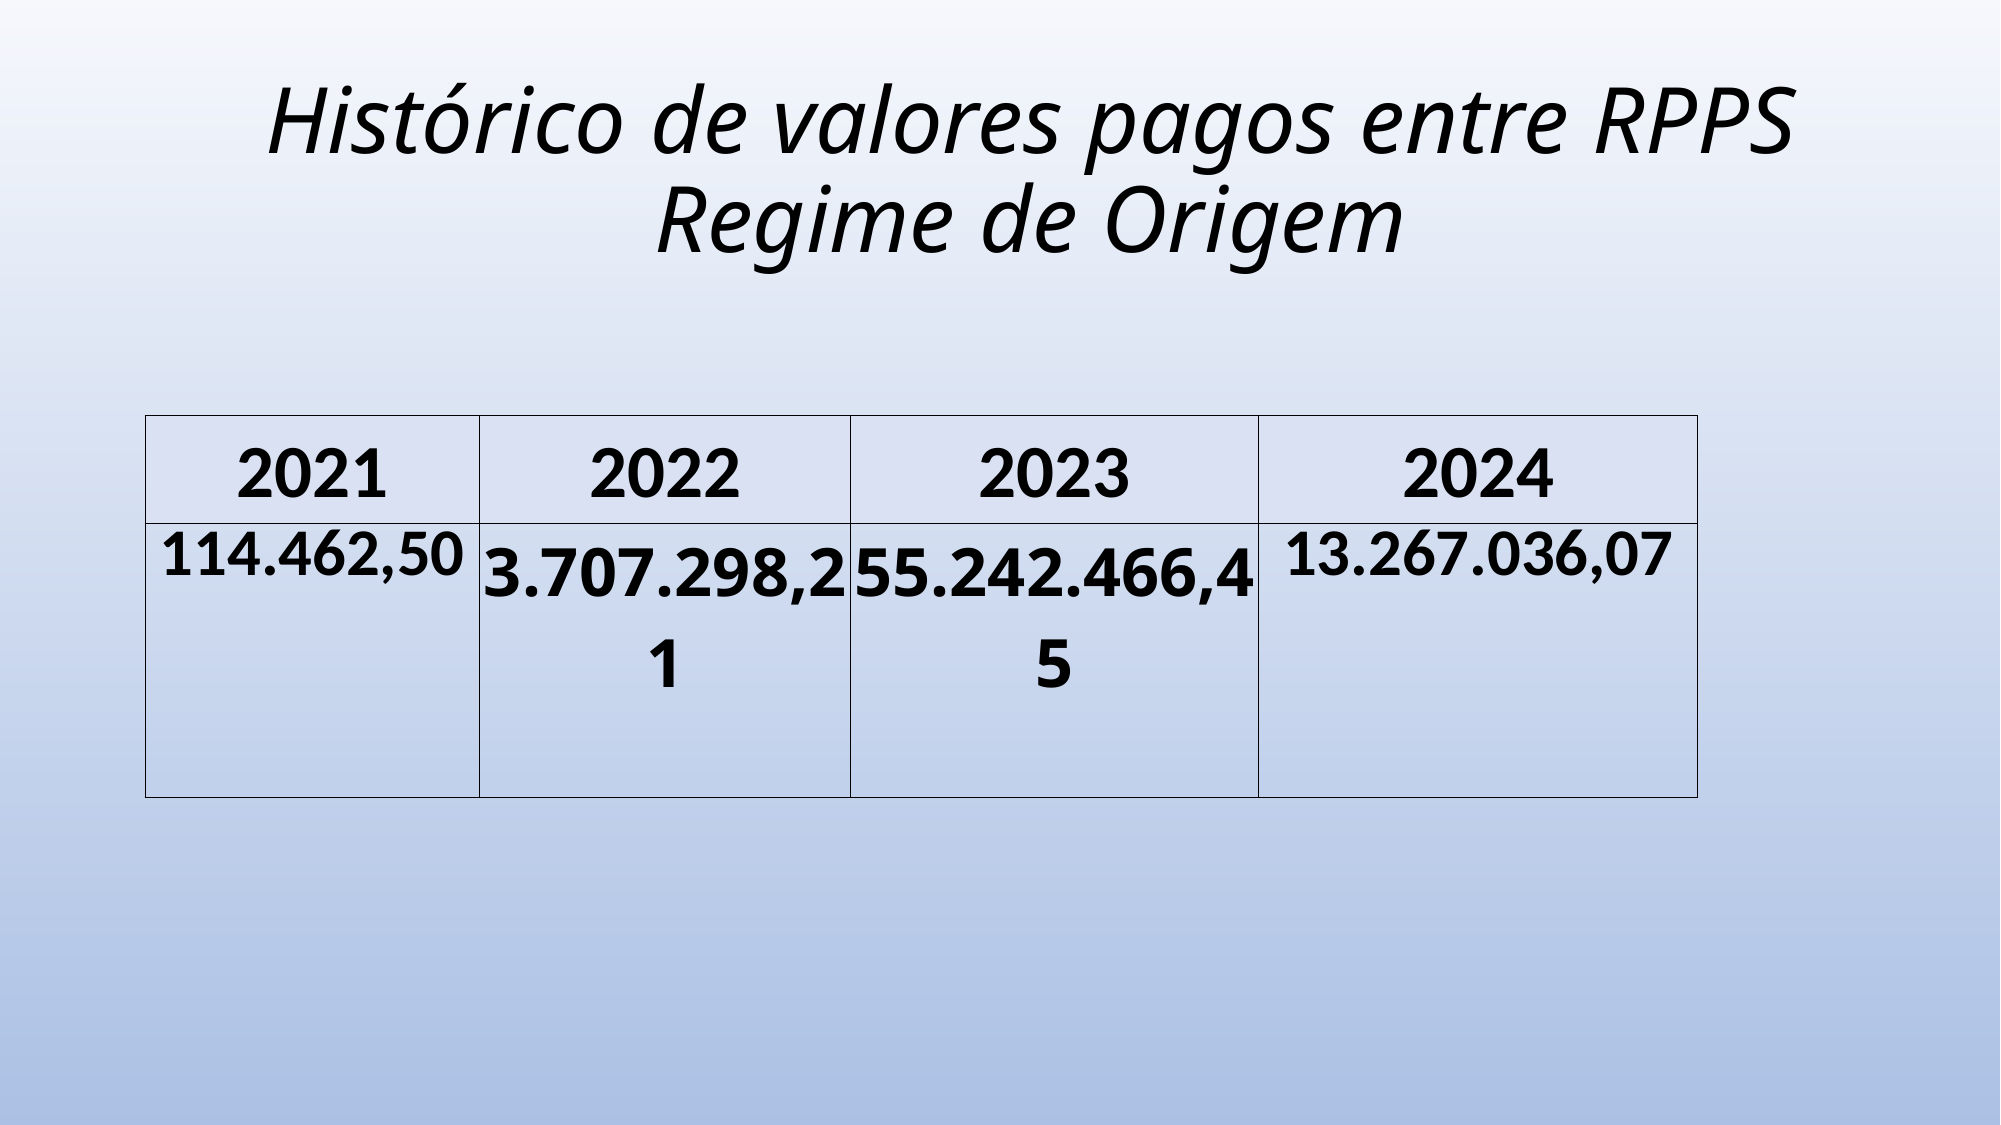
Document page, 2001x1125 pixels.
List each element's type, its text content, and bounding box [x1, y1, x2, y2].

table_cell 114.462,50 [146, 524, 479, 797]
table_header 2022 [480, 416, 850, 523]
table_header 2023 [851, 416, 1258, 523]
title Histórico de valores pagos entre RPPS Regime de Origem [116, 64, 1970, 282]
table_cell 3.707.298,21 [480, 524, 850, 797]
table_cell 13.267.036,07 [1259, 524, 1697, 797]
table_cell 55.242.466,45 [851, 524, 1258, 797]
table_header 2021 [146, 416, 479, 523]
table_header 2024 [1259, 416, 1697, 523]
